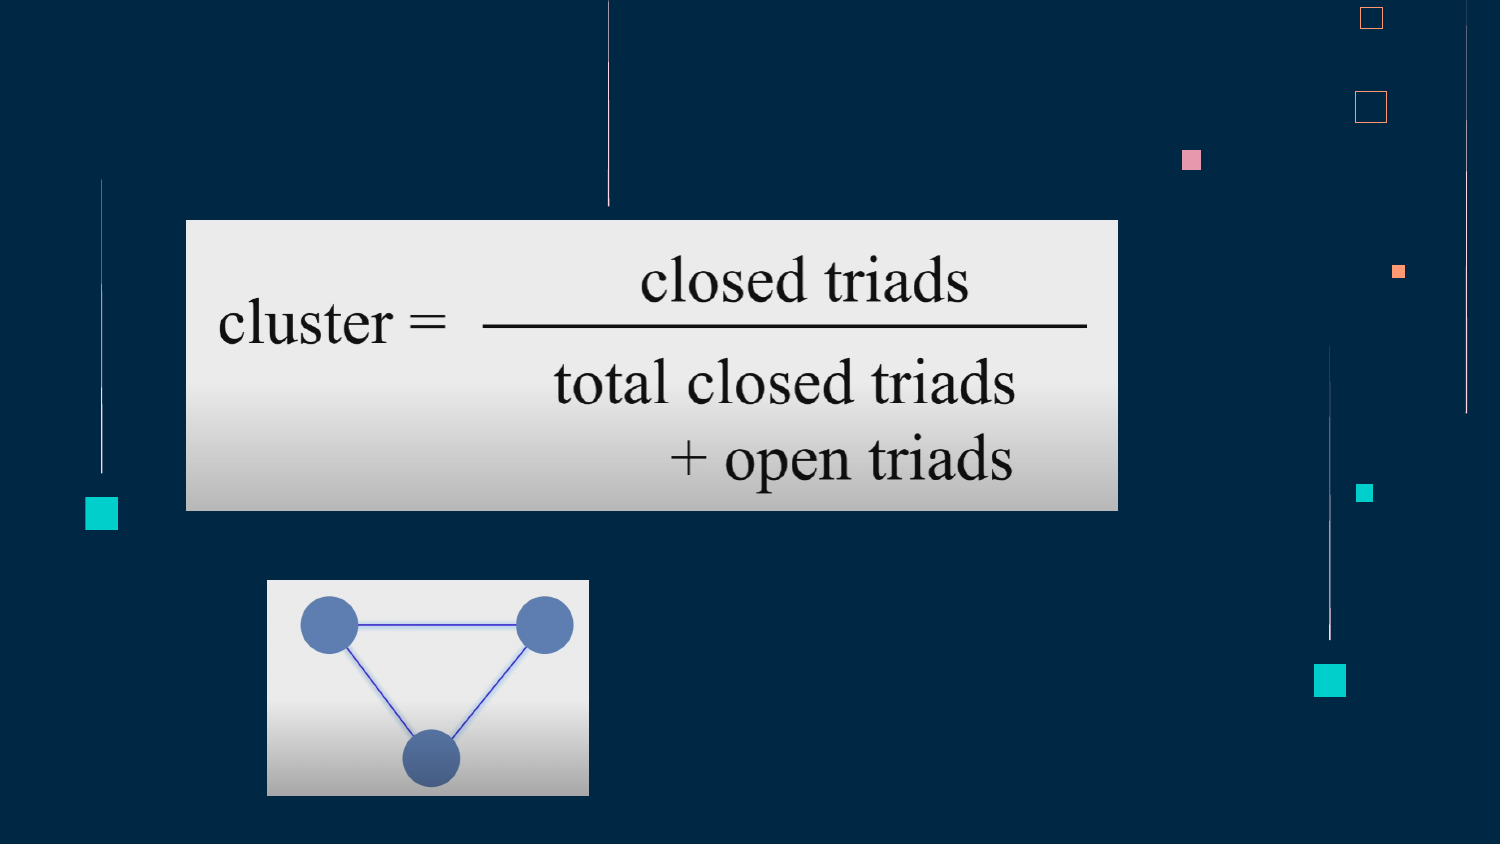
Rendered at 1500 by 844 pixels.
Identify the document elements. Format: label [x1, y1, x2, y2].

picture [267, 580, 589, 796]
picture [186, 220, 1119, 512]
